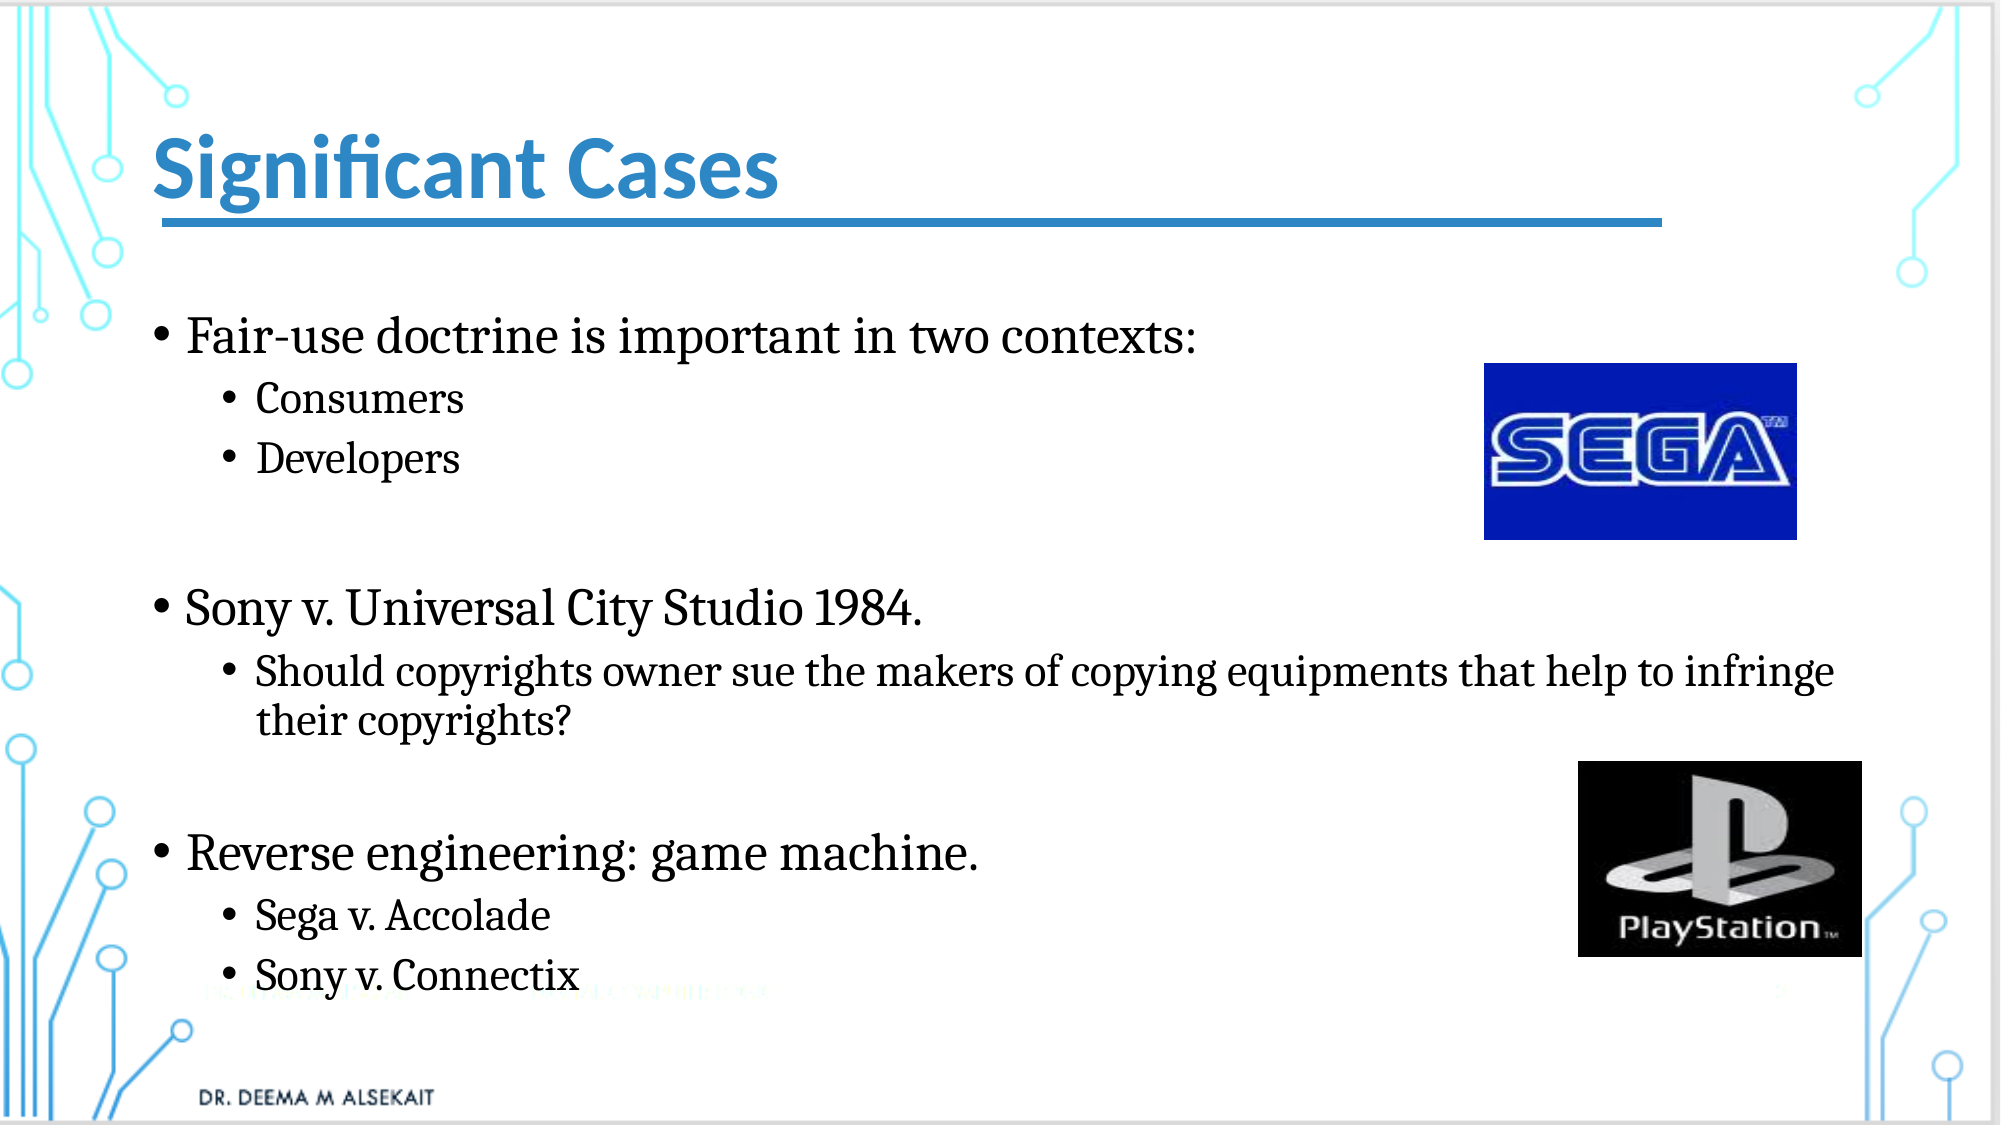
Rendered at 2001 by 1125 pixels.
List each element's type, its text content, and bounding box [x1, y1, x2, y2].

list Fair-use doctrine is important in two contexts: Consumers Developers Sony v. Universal City Studio 1984. Should copyrights owner sue the makers of copying equipments that help to infringe their copyrights? Reverse engineering: game machine. Sega v. Accolade Sony v. Connectix [137, 299, 1863, 1014]
title Significant Cases [137, 59, 1863, 278]
picture [0, 0, 2001, 1125]
